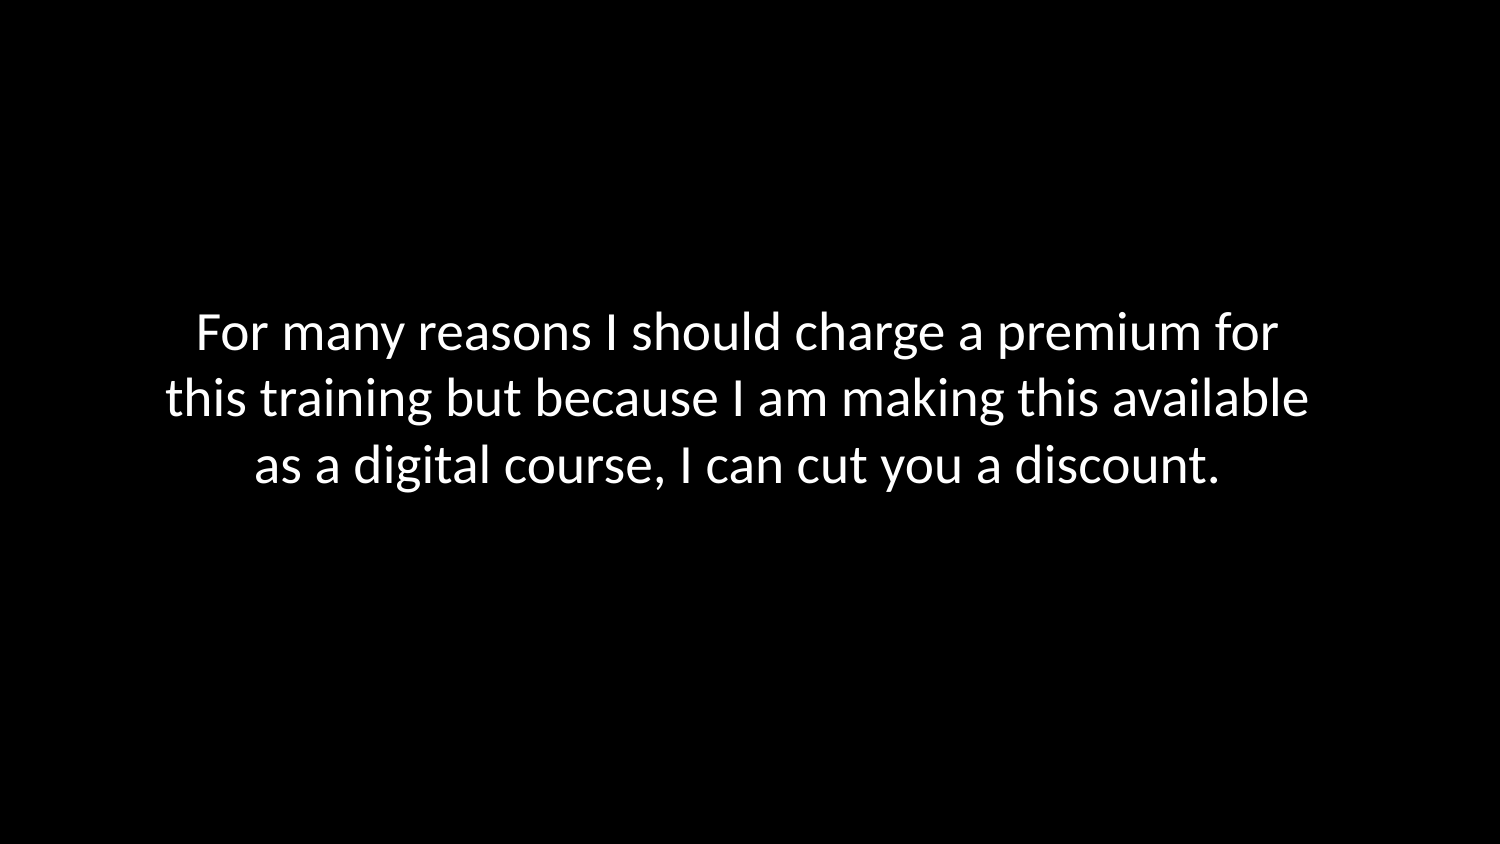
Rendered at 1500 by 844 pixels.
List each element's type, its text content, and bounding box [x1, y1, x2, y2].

title For many reasons I should charge a premium for this training but because I am making this available as a digital course, I can cut you a discount. [147, 197, 1329, 526]
